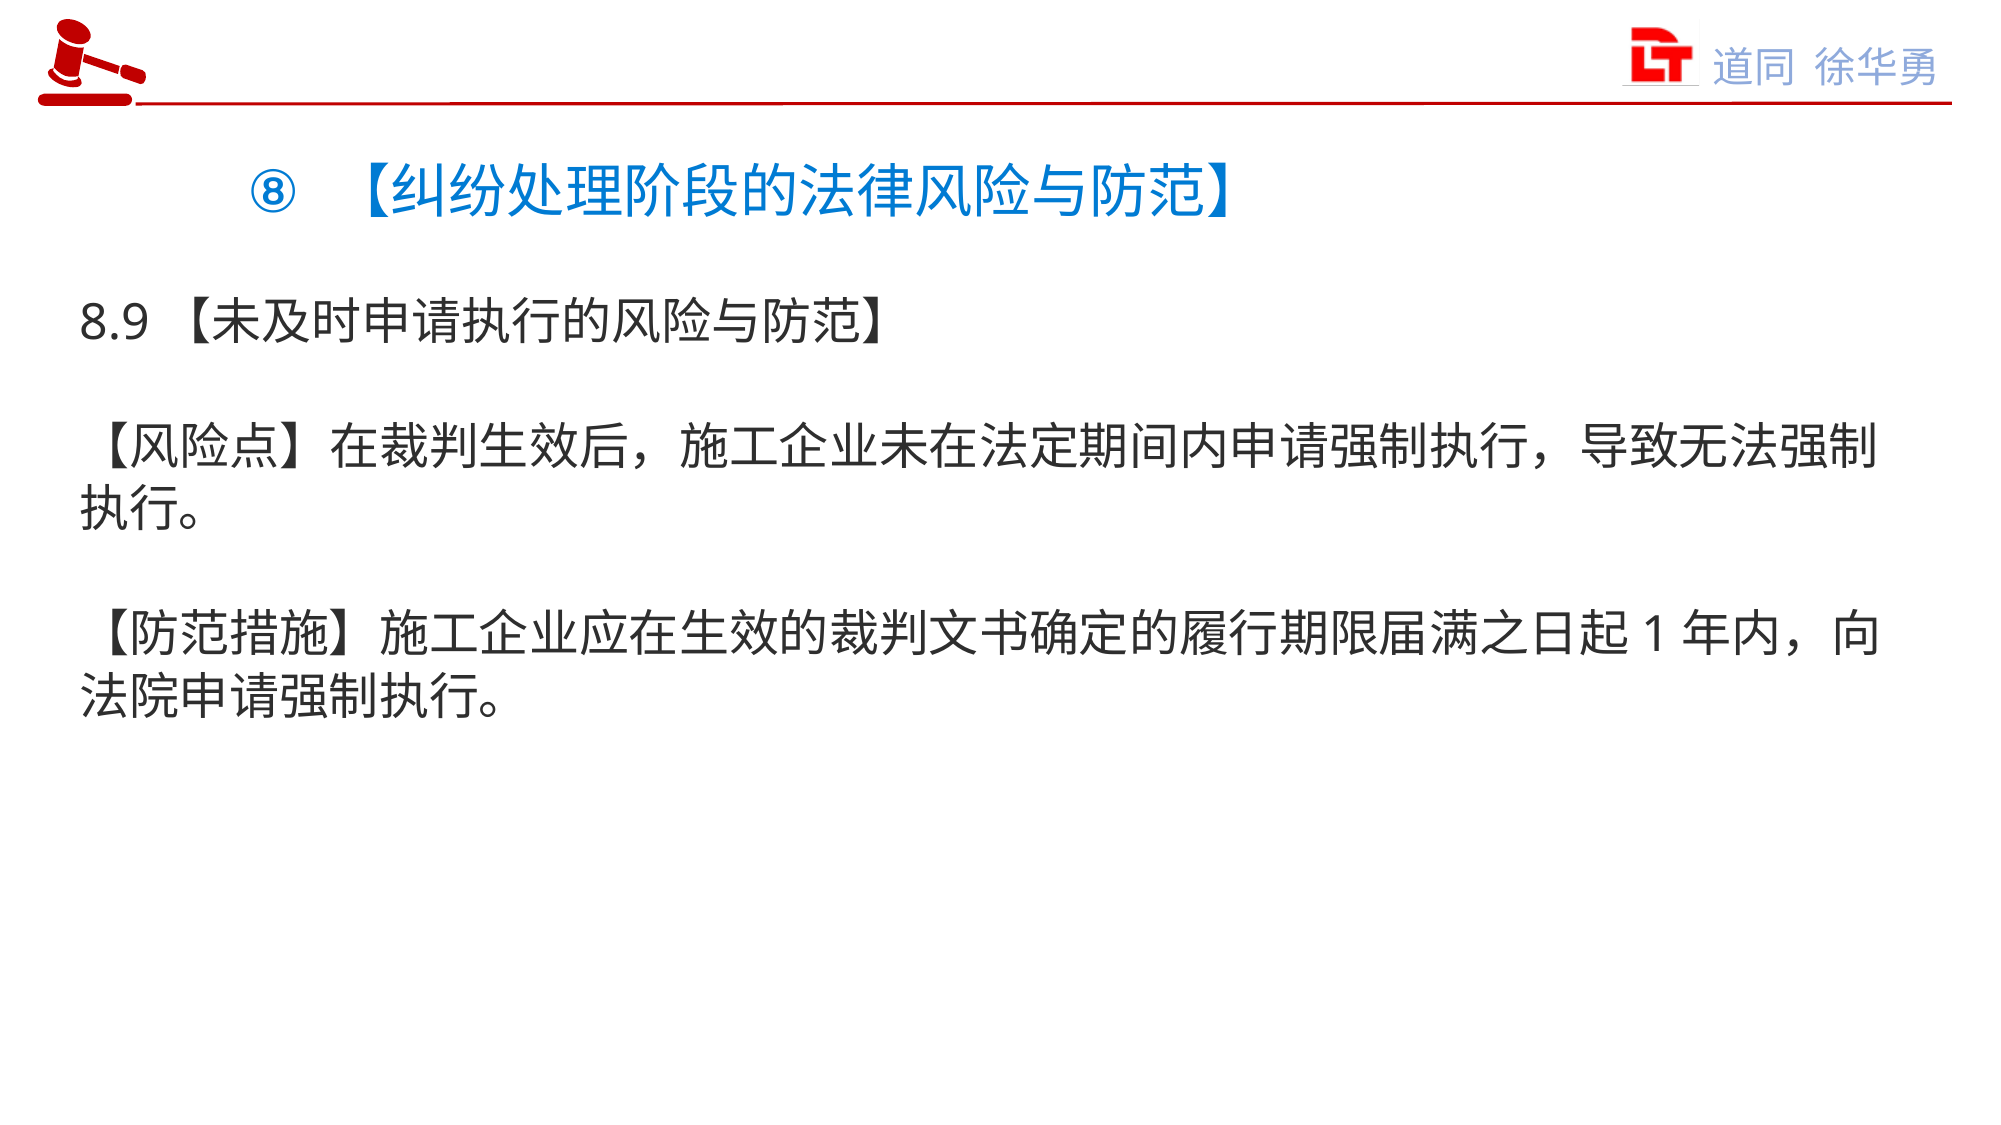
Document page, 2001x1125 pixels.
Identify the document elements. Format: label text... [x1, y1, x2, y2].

picture [1622, 19, 1699, 97]
text_box 【纠纷处理阶段的法律风险与防范】 8.9【未及时申请执行的风险与防范】 【风险点】在裁判生效后，施工企业未在法定期间内申请强制执行，导致无法强制执行。 【防范措施】施工企业应在生效的裁判文书确定的履行期限届满之日起1年内，向法院申请强制执行。 [64, 154, 1936, 732]
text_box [37, 17, 1954, 106]
